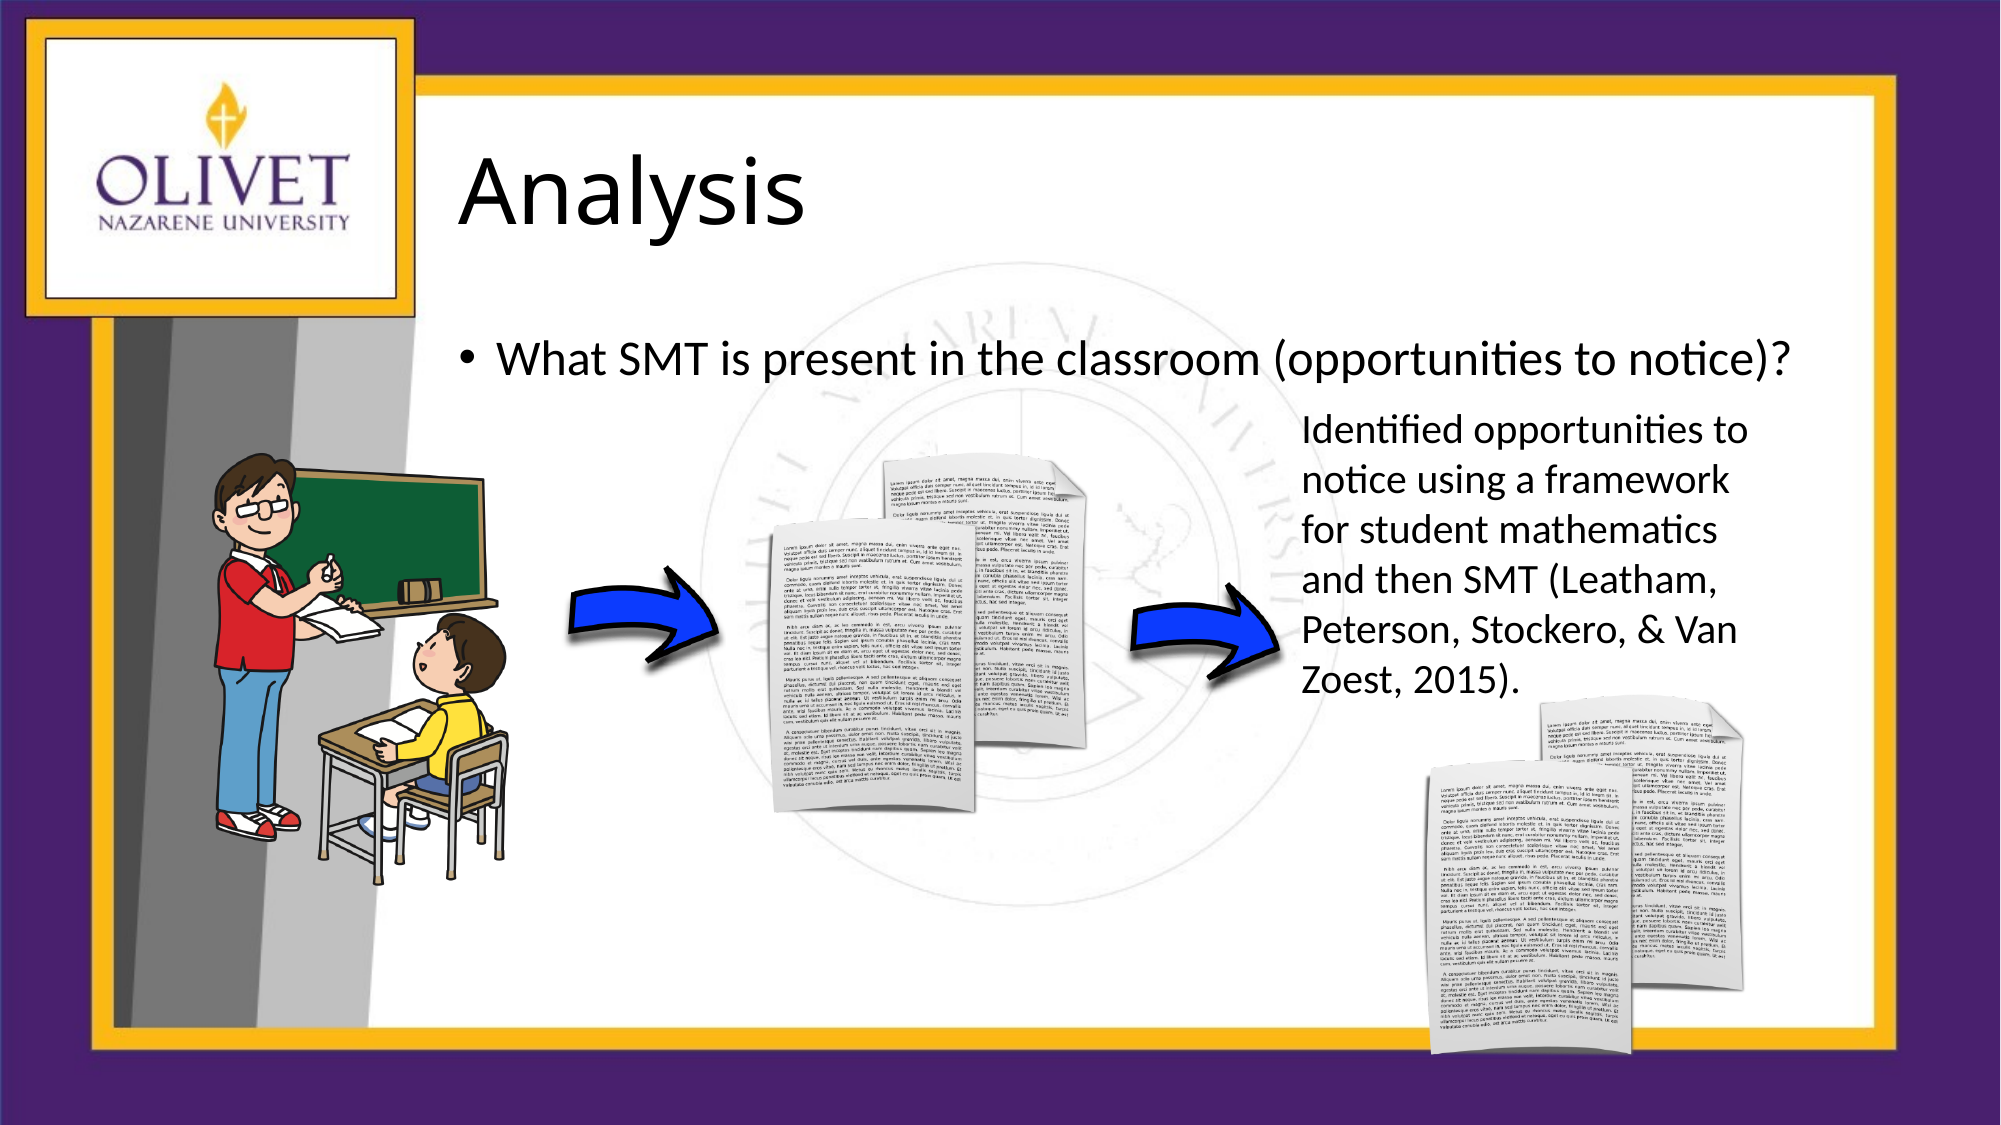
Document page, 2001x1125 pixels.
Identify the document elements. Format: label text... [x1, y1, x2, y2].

title Analysis [443, 111, 1838, 278]
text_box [558, 452, 1110, 821]
list What SMT is present in the classroom (opportunities to notice)? [443, 324, 1863, 1014]
picture [0, 0, 2001, 1125]
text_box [1120, 394, 1788, 1063]
